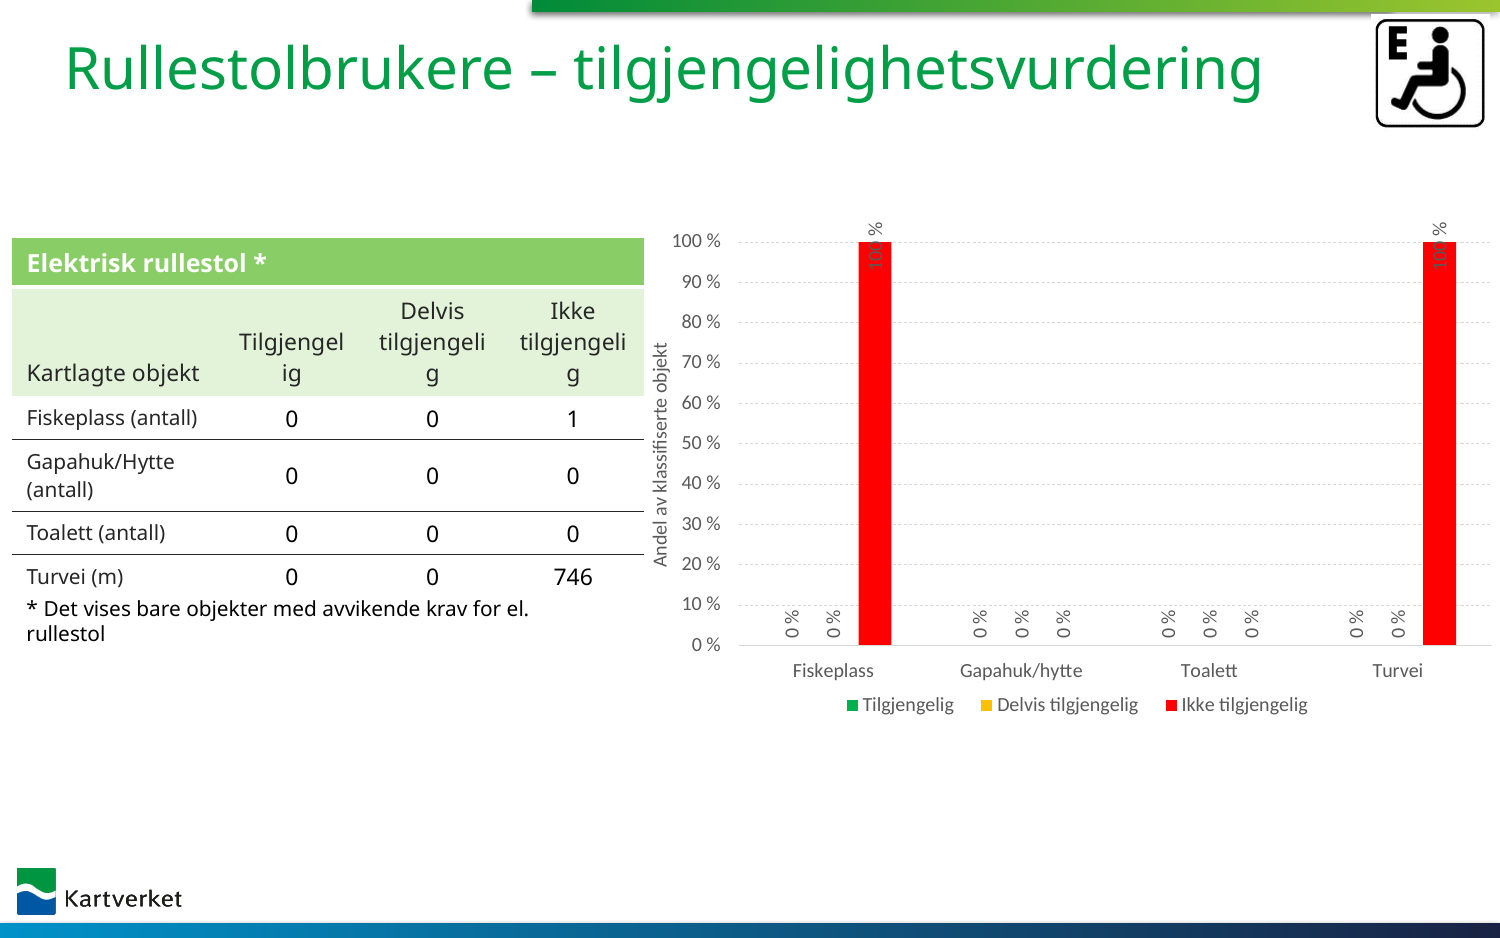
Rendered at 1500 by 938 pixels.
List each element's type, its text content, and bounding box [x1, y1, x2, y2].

table_cell Ikke tilgjengelig [503, 289, 638, 396]
text_box * Det vises bare objekter med avvikende krav for el. rullestol [11, 588, 597, 653]
table_cell Toalett (antall) [12, 512, 222, 554]
table_cell 0 [503, 512, 638, 554]
table_cell 1 [503, 396, 638, 439]
table_cell 0 [503, 440, 638, 511]
table_cell 0 [222, 555, 362, 588]
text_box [1371, 13, 1491, 133]
table_cell Delvis tilgjengelig [362, 289, 503, 396]
table_cell 0 [362, 396, 503, 439]
table_cell Turvei (m) [12, 555, 222, 588]
table_cell 0 [222, 396, 362, 439]
table_cell 0 [222, 512, 362, 554]
table_header Elektrisk rullestol * [12, 238, 638, 285]
text_box Rullestolbrukere – tilgjengelighetsvurdering [49, 12, 1372, 109]
table_cell 746 [503, 555, 638, 598]
table_cell Gapahuk/Hytte (antall) [12, 440, 222, 511]
table_cell Kartlagte objekt [12, 289, 222, 396]
table_cell 0 [362, 555, 503, 588]
table_cell Tilgjengelig [222, 289, 362, 396]
table_cell 0 [222, 440, 362, 511]
table_cell Fiskeplass (antall) [12, 396, 222, 439]
picture [643, 218, 1500, 728]
table_cell 0 [362, 512, 503, 554]
table_cell 0 [362, 440, 503, 511]
